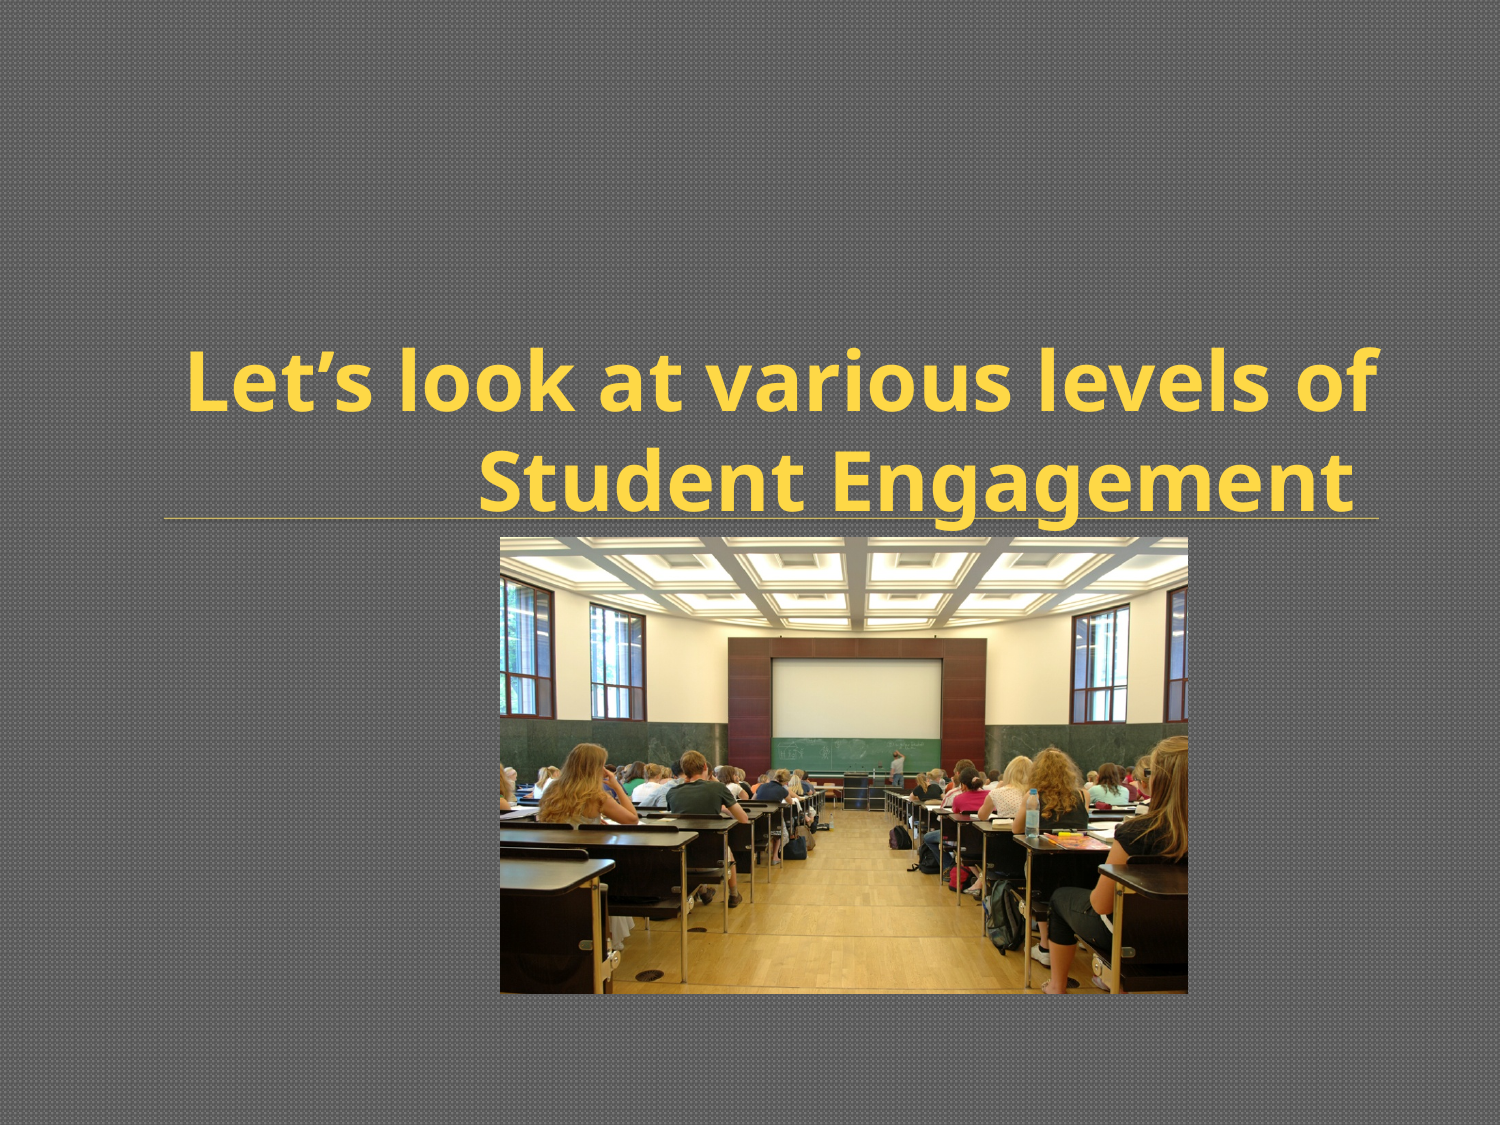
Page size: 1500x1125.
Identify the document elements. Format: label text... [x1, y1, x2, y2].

picture [499, 537, 1188, 995]
title Let’s look at various levels of Student Engagement [118, 311, 1394, 536]
